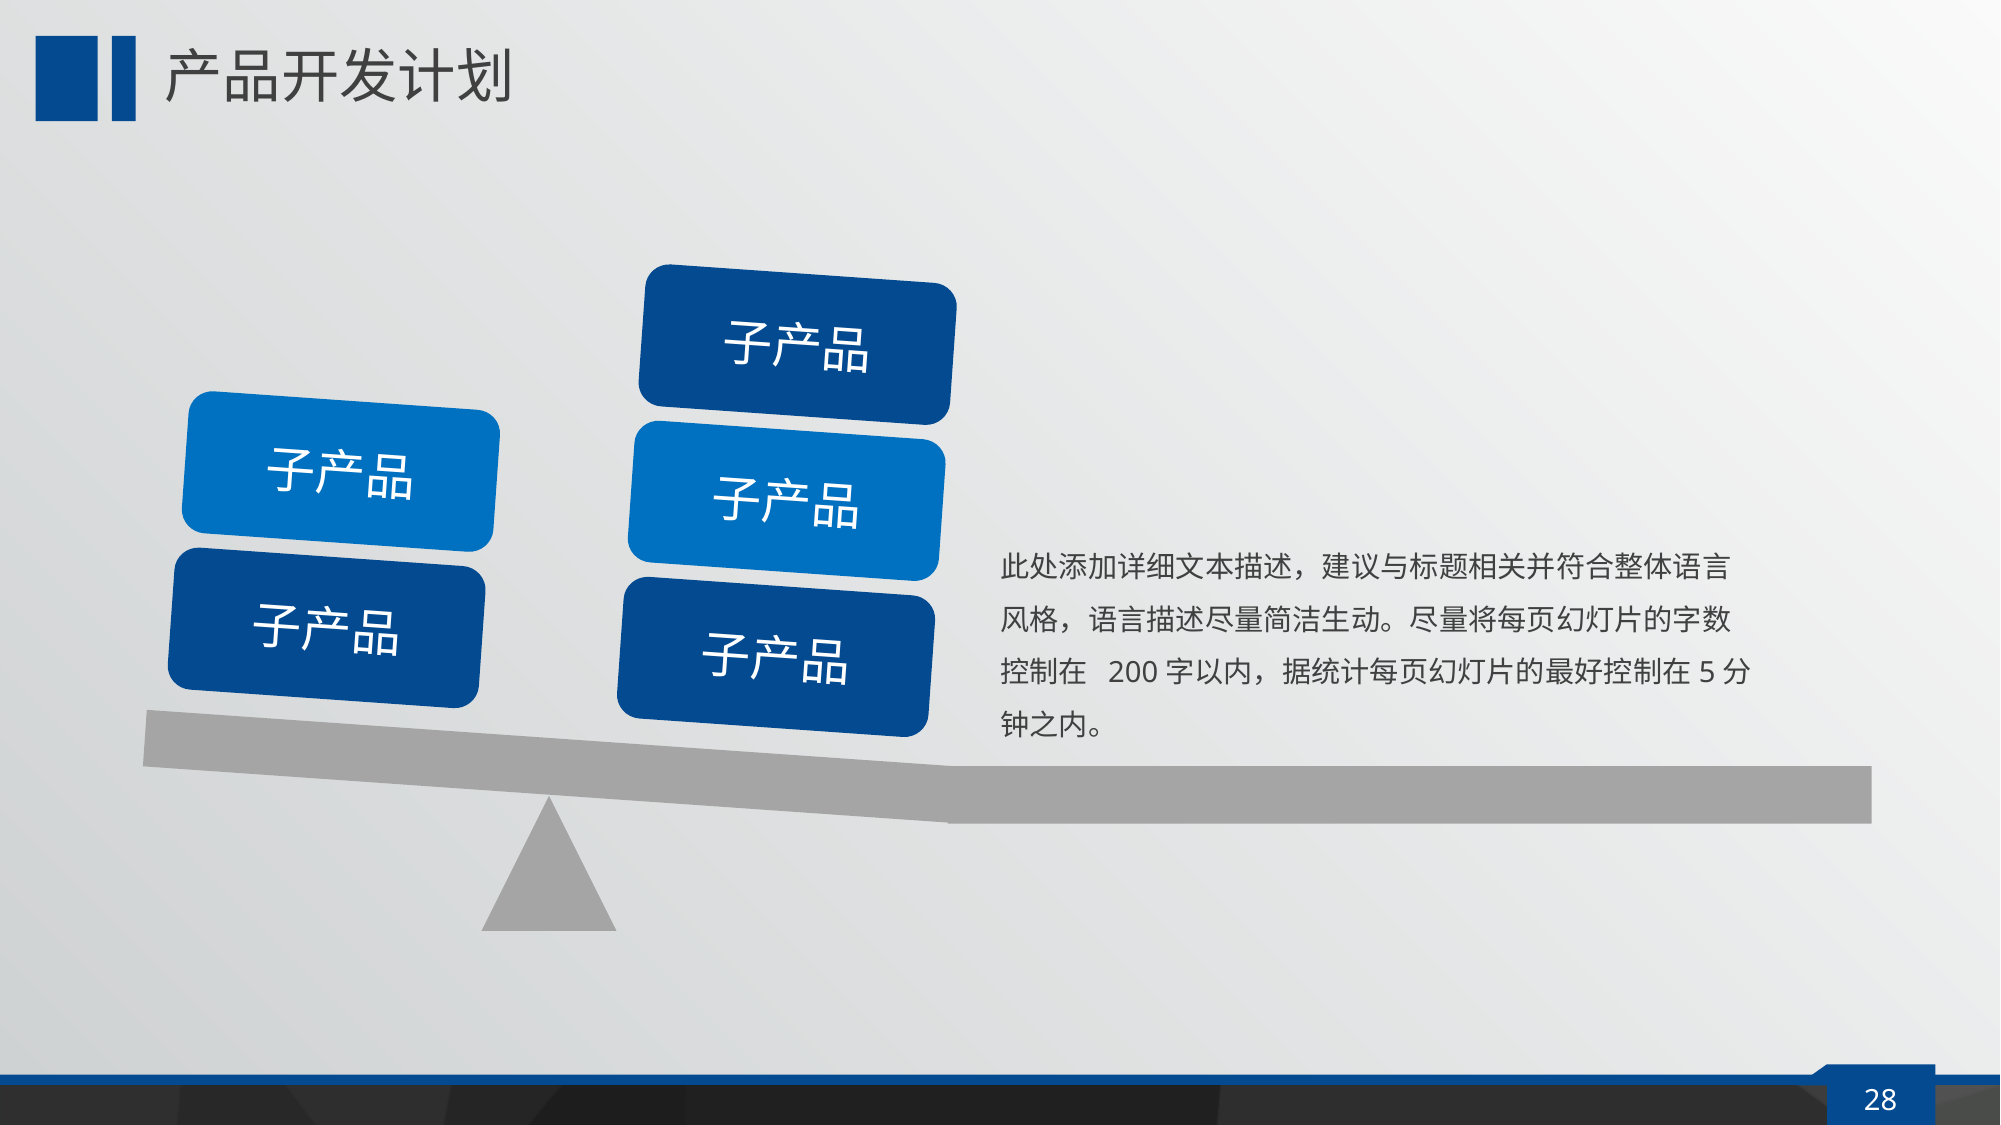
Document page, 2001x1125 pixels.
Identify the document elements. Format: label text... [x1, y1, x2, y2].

text_box 子产品 [167, 547, 486, 709]
picture [0, 1085, 1827, 1125]
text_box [142, 709, 1872, 931]
text_box 子产品 [617, 576, 936, 709]
text_box 此处添加详细文本描述，建议与标题相关并符合整体语言风格，语言描述尽量简洁生动。尽量将每页幻灯片的字数控制在 200字以内，据统计每页幻灯片的最好控制在5分钟之内。 [985, 513, 1774, 709]
picture [1936, 1085, 2000, 1125]
title 产品开发计划 [150, 36, 938, 122]
text_box 子产品 [627, 420, 946, 581]
text_box 子产品 [181, 391, 500, 552]
text_box 子产品 [638, 264, 957, 425]
